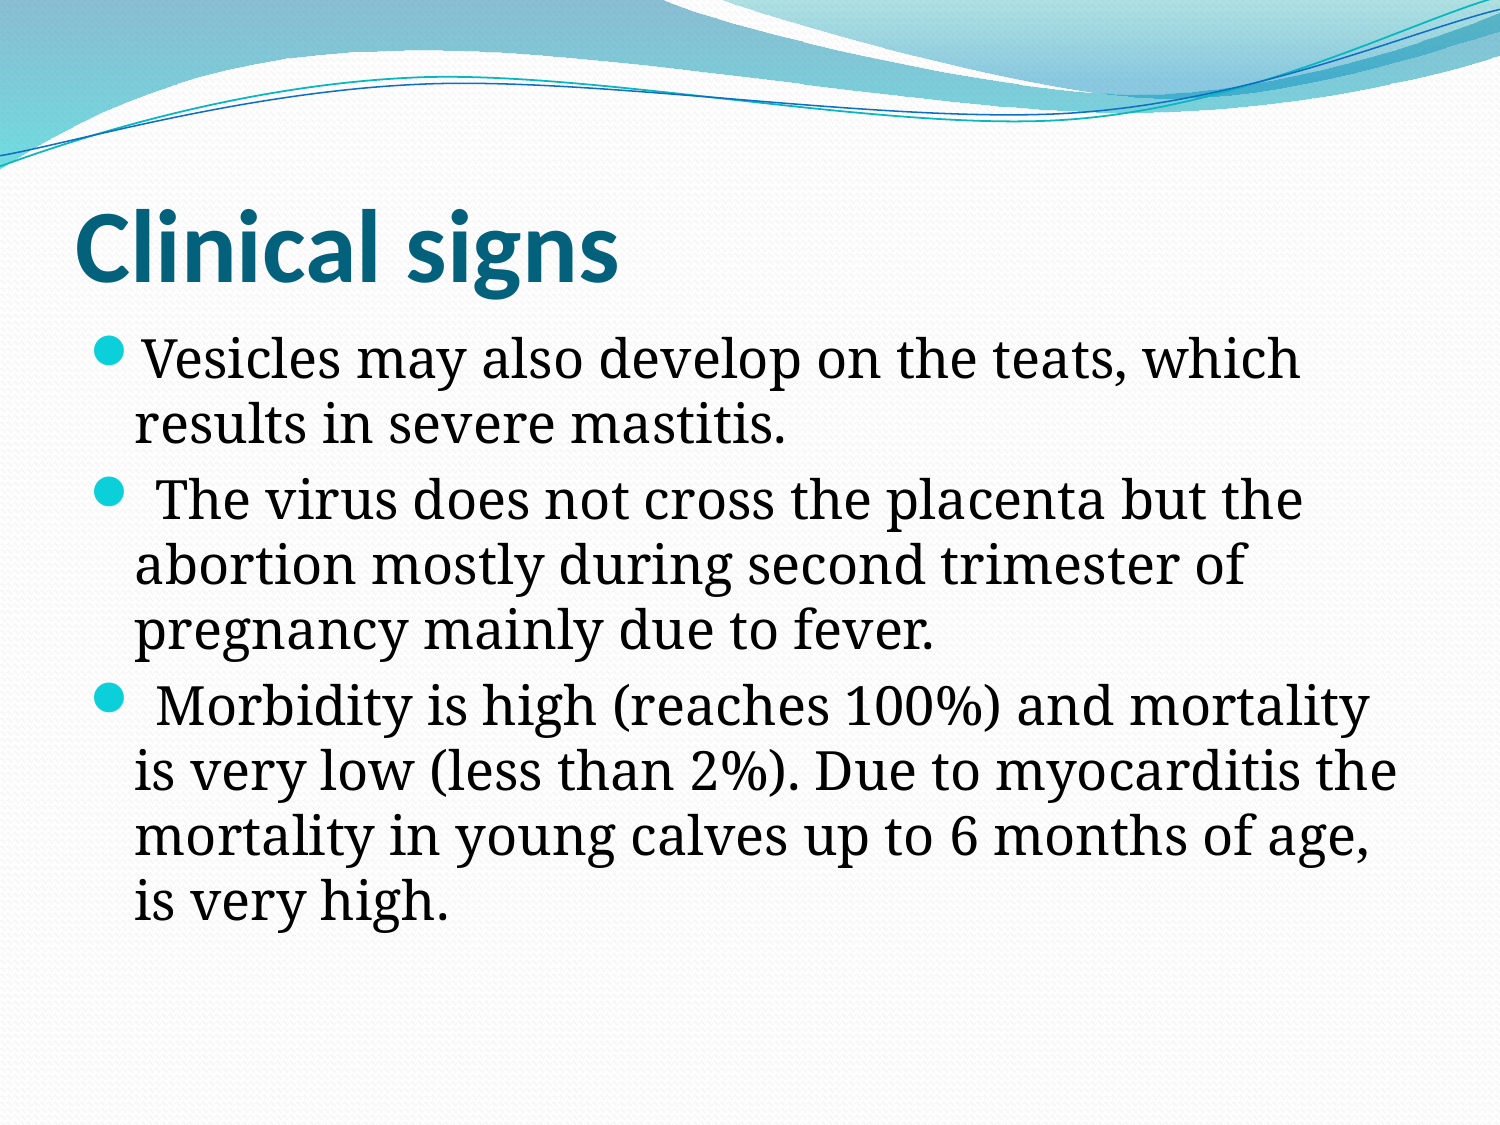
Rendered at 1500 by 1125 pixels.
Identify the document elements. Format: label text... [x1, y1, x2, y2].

list Vesicles may also develop on the teats, which results in severe mastitis. The virus does not cross the placenta but the abortion mostly during second trimester of pregnancy mainly due to fever. Morbidity is high (reaches 100%) and mortality is very low (less than 2%). Due to myocarditis the mortality in young calves up to 6 months of age, is very high. [75, 317, 1425, 1038]
title Clinical signs [75, 115, 1425, 303]
